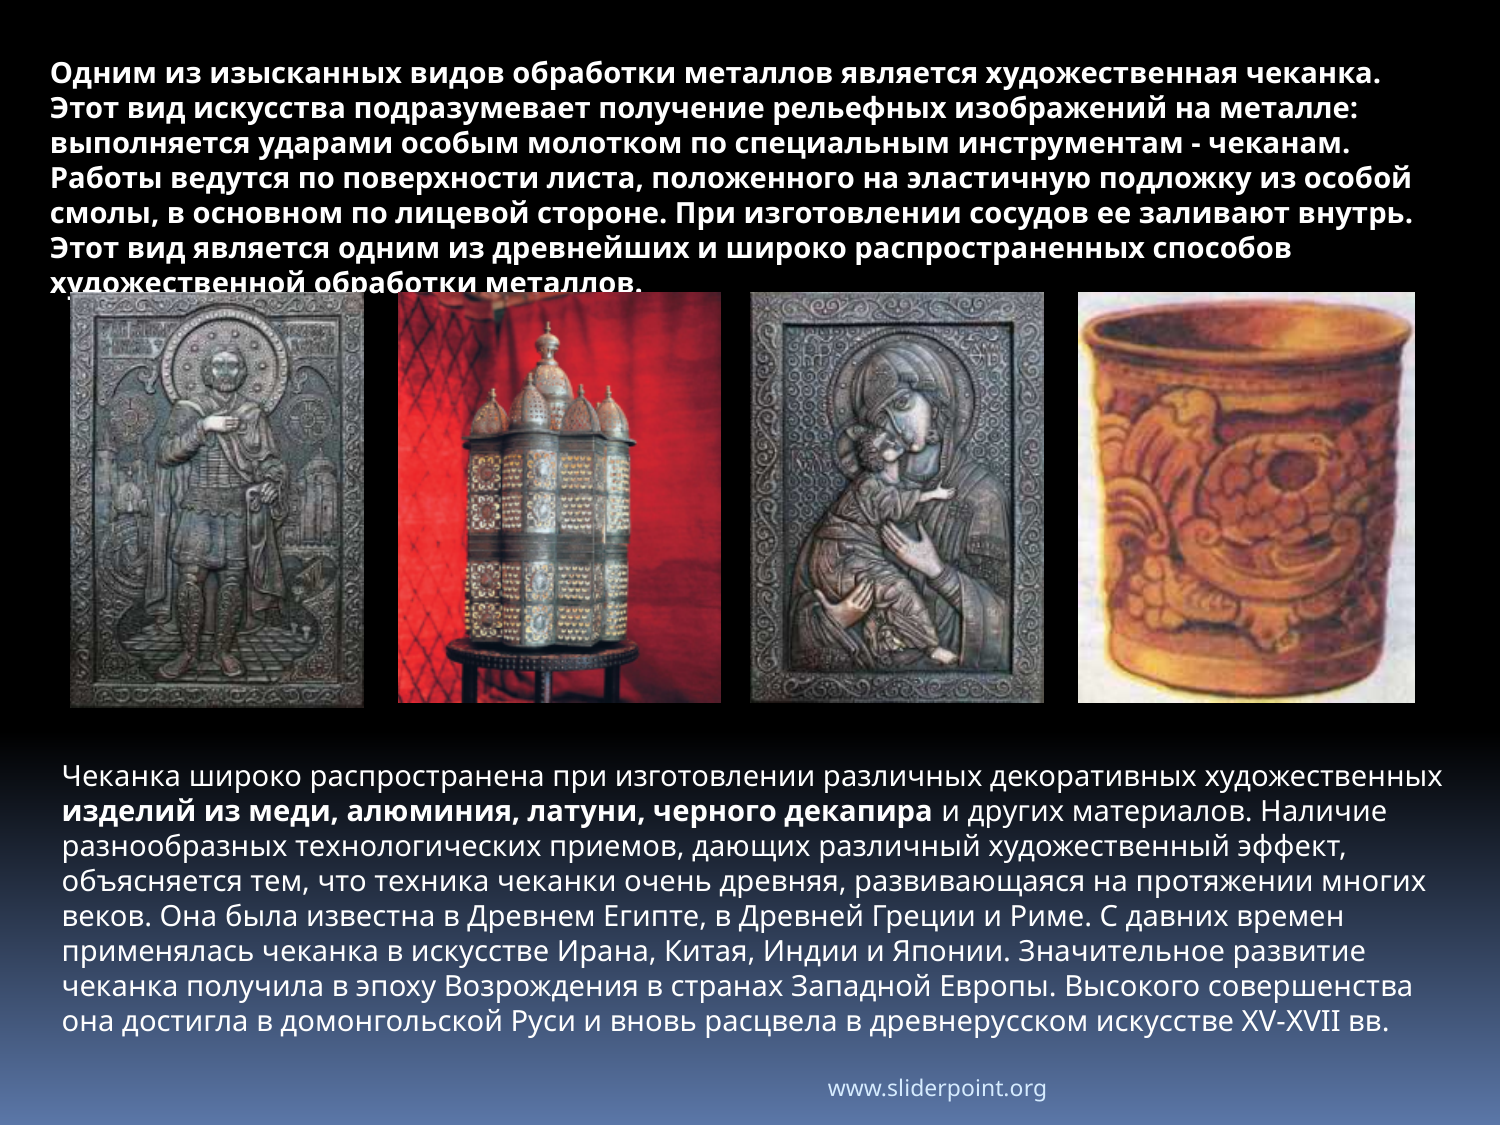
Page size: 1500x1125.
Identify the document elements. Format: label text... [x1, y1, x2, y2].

picture [749, 292, 1045, 704]
text_box Чеканка широко распространена при изготовлении различных декоративных художественных изделий из меди, алюминия, латуни, черного декапира и других материалов. Наличие разнообразных технологических приемов, дающих различный художественный эффект, объясняется тем, что техника чеканки очень древняя, развивающаяся на протяжении многих веков. Она была известна в Древнем Египте, в Древней Греции и Риме. С давних времен применялась чеканка в искусстве Ирана, Китая, Индии и Японии. Значительное развитие чеканка получила в эпоху Возрождения в странах Западной Европы. Высокого совершенства она достигла в домонгольской Руси и вновь расцвела в древнерусском искусстве ХV-ХVII вв. [46, 749, 1465, 1045]
picture [397, 292, 721, 704]
picture [69, 292, 364, 708]
picture [1077, 292, 1415, 704]
footer www.sliderpoint.org [150, 1052, 1063, 1113]
text_box Одним из изысканных видов обработки металлов является художественная чеканка. Этот вид искусства подразумевает получение рельефных изображений на металле: выполняется ударами особым молотком по специальным инструментам - чеканам. Работы ведутся по поверхности листа, положенного на эластичную подложку из особой смолы, в основном по лицевой стороне. При изготовлении сосудов ее заливают внутрь. Этот вид является одним из древнейших и широко распространенных способов художественной обработки металлов. [35, 46, 1465, 307]
